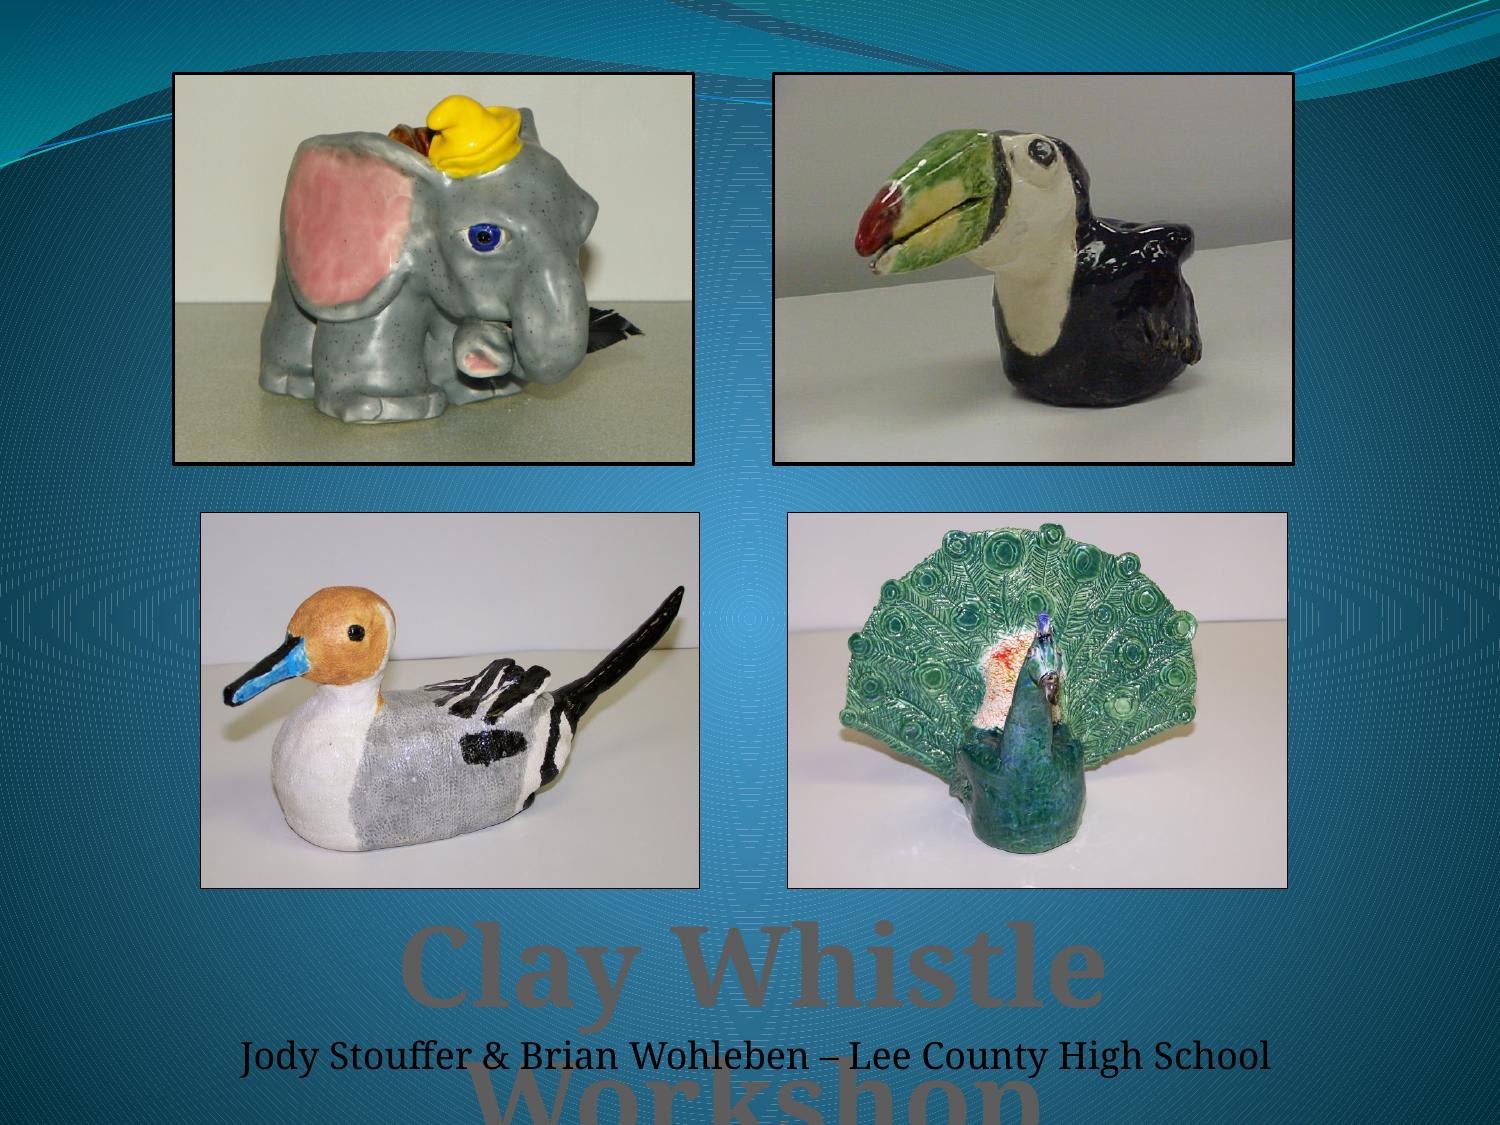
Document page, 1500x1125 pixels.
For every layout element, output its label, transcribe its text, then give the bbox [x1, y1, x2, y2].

picture [774, 74, 1292, 463]
picture [787, 512, 1288, 889]
text_box Clay Whistle Workshop [99, 887, 1406, 1125]
picture [199, 512, 701, 889]
text_box Jody Stouffer & Brian Wohleben – Lee County High School [112, 1024, 1400, 1085]
picture [174, 74, 692, 463]
